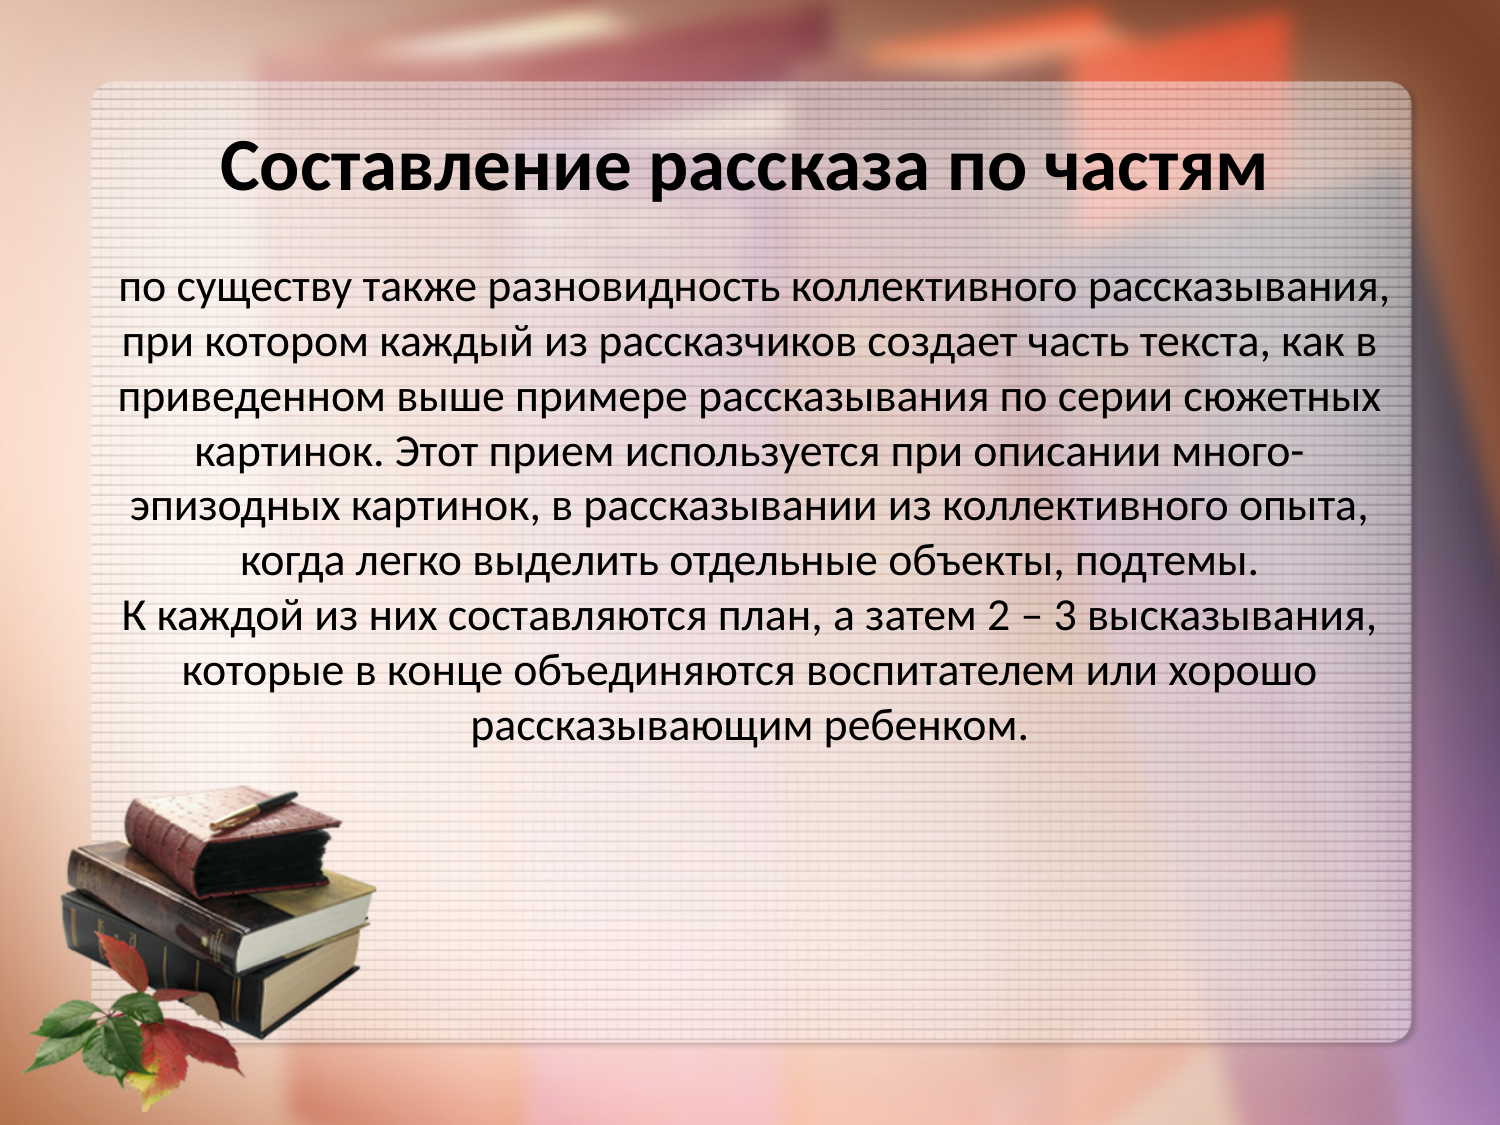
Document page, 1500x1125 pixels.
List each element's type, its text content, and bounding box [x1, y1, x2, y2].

title Составление рассказа по частям по существу также разновидность коллективного рассказывания, при котором каждый из рассказчиков создает часть текста, как в приведенном выше примере рассказывания по серии сюжетных картинок. Этот прием используется при описании много-эпизодных картинок, в рассказывании из коллективного опыта, когда легко выделить отдельные объекты, подтемы. К каждой из них составляются план, а затем 2 – 3 высказывания, которые в конце объединяются воспитателем или хорошо рассказывающим ребенком. [75, 45, 1425, 875]
picture [0, 0, 1500, 1125]
